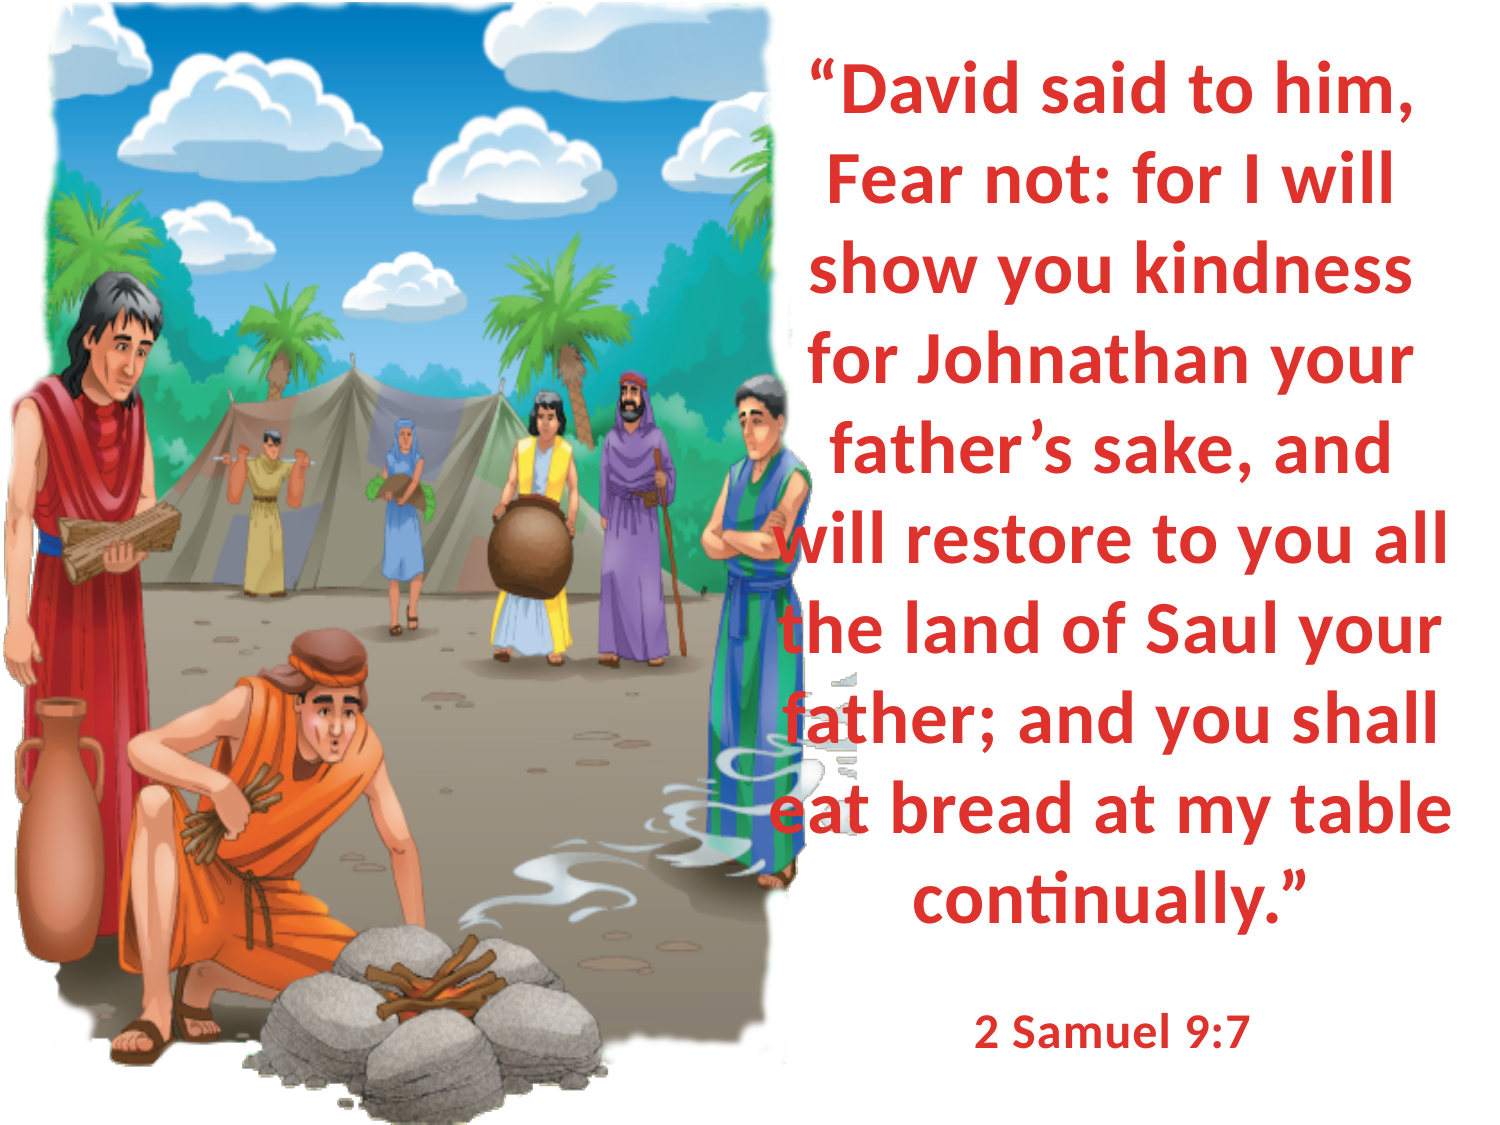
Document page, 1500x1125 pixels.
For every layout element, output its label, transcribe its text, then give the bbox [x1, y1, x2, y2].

text_box “David said to him, Fear not: for I will show you kindness for Johnathan your father’s sake, and will restore to you all the land of Saul your father; and you shall eat bread at my table continually.” 2 Samuel 9:7 [860, 30, 1475, 1066]
picture [2, 2, 857, 1125]
